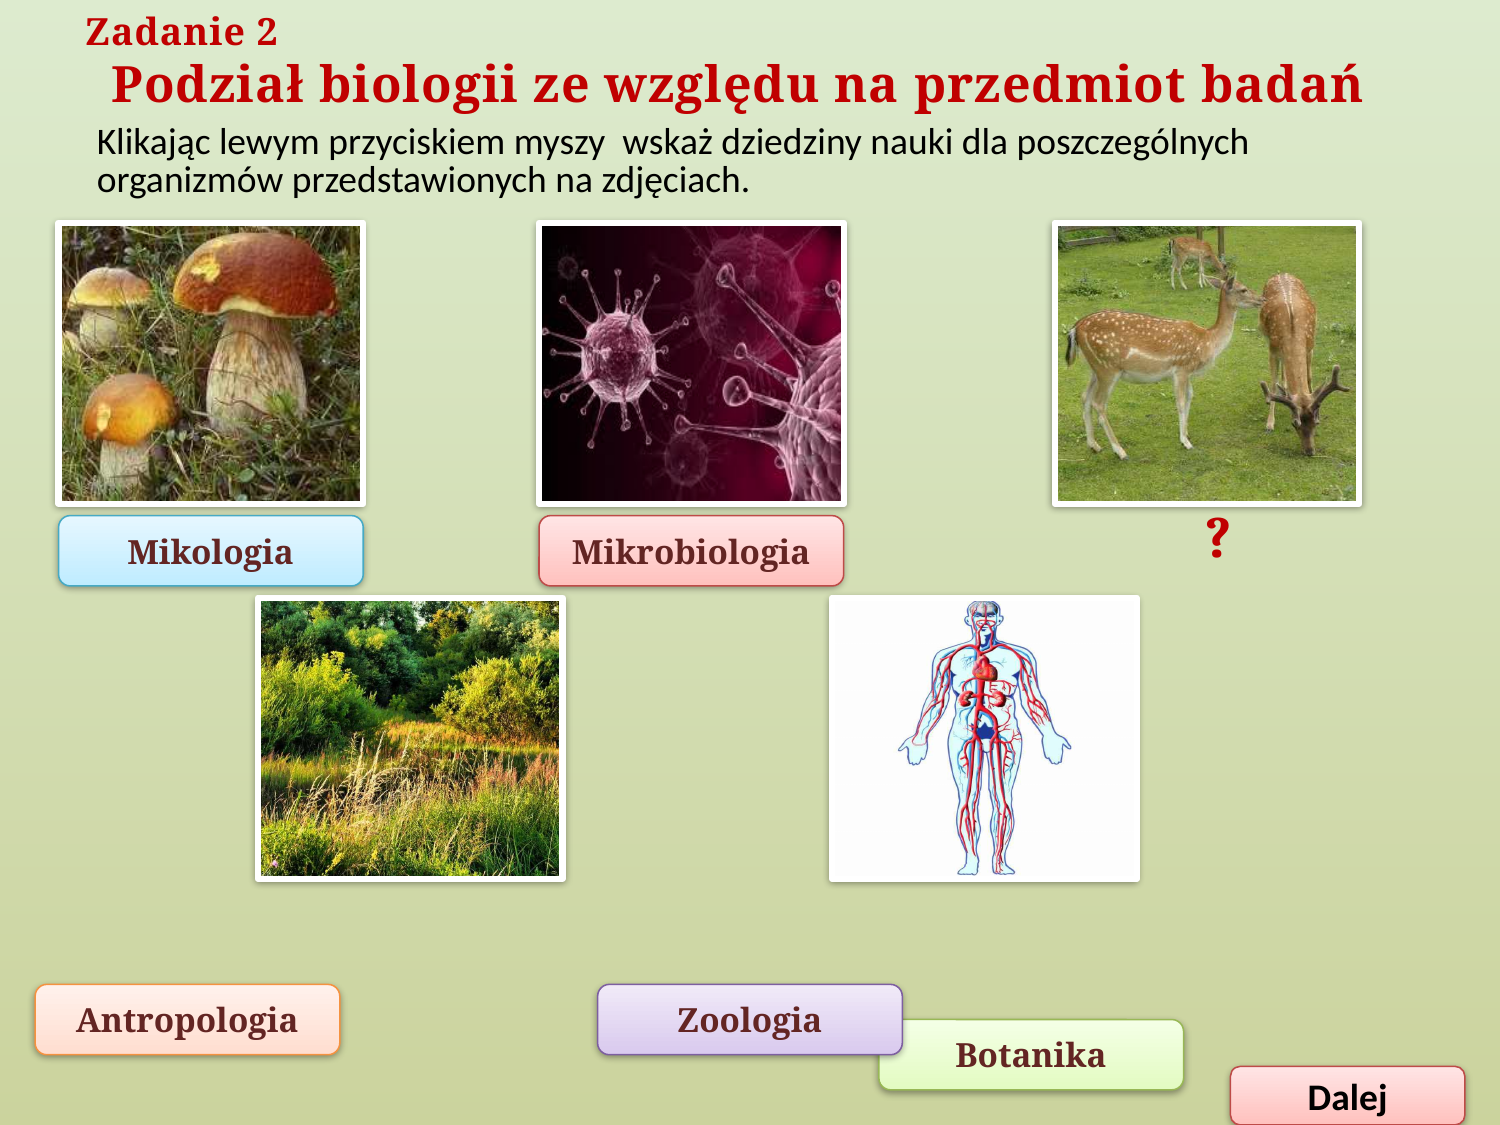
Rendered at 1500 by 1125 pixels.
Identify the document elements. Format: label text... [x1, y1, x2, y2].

text_box Zoologia [596, 983, 904, 1042]
text_box Antropologia [34, 983, 341, 1056]
text_box Botanika [908, 1018, 1185, 1091]
text_box [55, 220, 366, 507]
text_box [536, 220, 847, 507]
text_box ? [1183, 492, 1254, 577]
text_box Mikrobiologia [538, 514, 845, 587]
footer Autor: Elżbieta Jarębska [512, 1042, 988, 1103]
text_box Mikologia [57, 514, 365, 587]
text_box [255, 595, 566, 882]
text_box Dalej [1229, 1065, 1466, 1125]
text_box [1052, 220, 1362, 507]
text_box Zadanie 2 Podział biologii ze względu na przedmiot badań [70, 0, 1407, 120]
text_box [829, 595, 1140, 882]
text_box Klikając lewym przyciskiem myszy wskaż dziedziny nauki dla poszczególnych organizmów przedstawionych na zdjęciach. [82, 117, 1395, 207]
